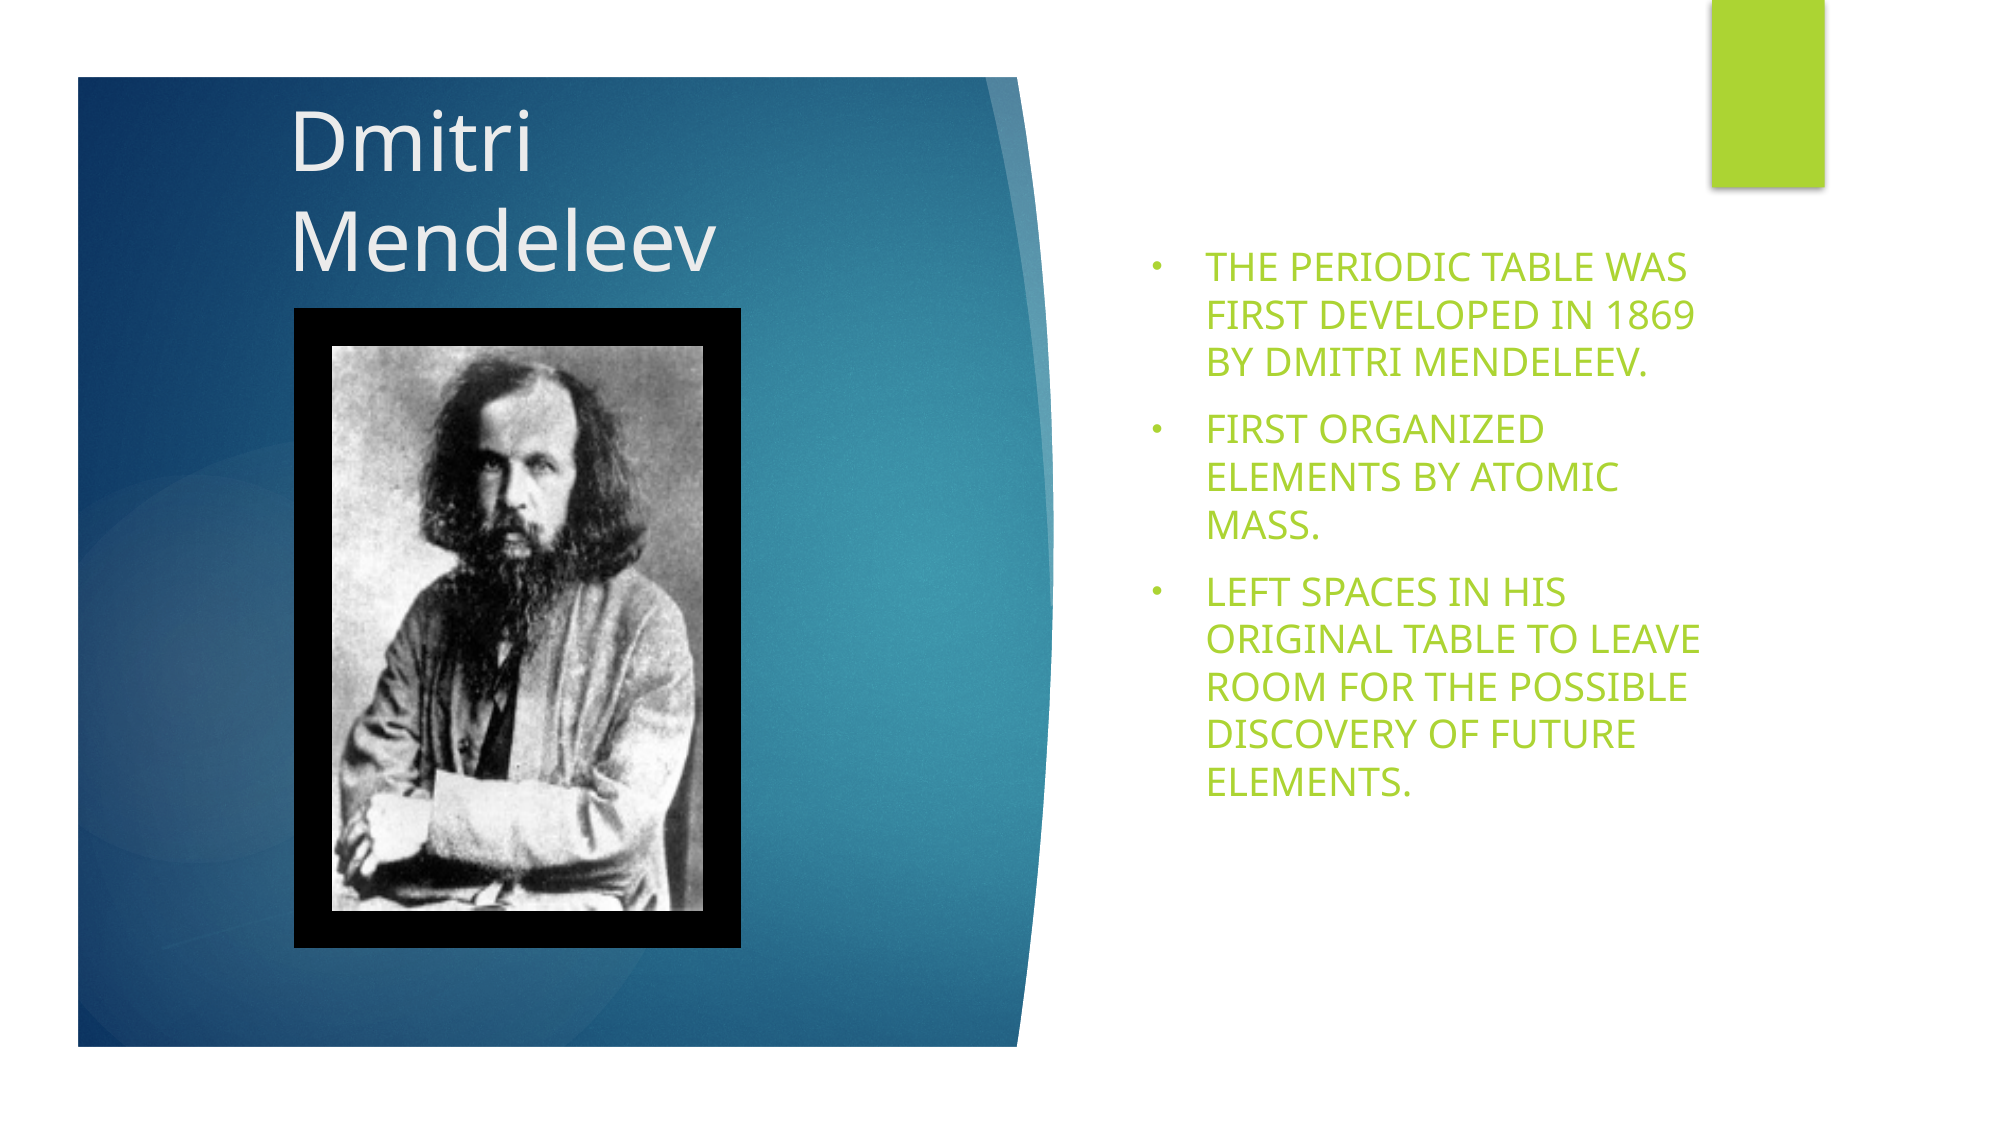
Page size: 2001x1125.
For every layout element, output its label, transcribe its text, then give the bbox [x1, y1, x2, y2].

title Dmitri Mendeleev [273, 94, 988, 281]
list The Periodic Table was first developed in 1869 by Dmitri Mendeleev. First organized elements by atomic mass. left spaces in his original table to leave room for the possible discovery of future elements. [1131, 234, 1748, 814]
picture [331, 345, 704, 911]
